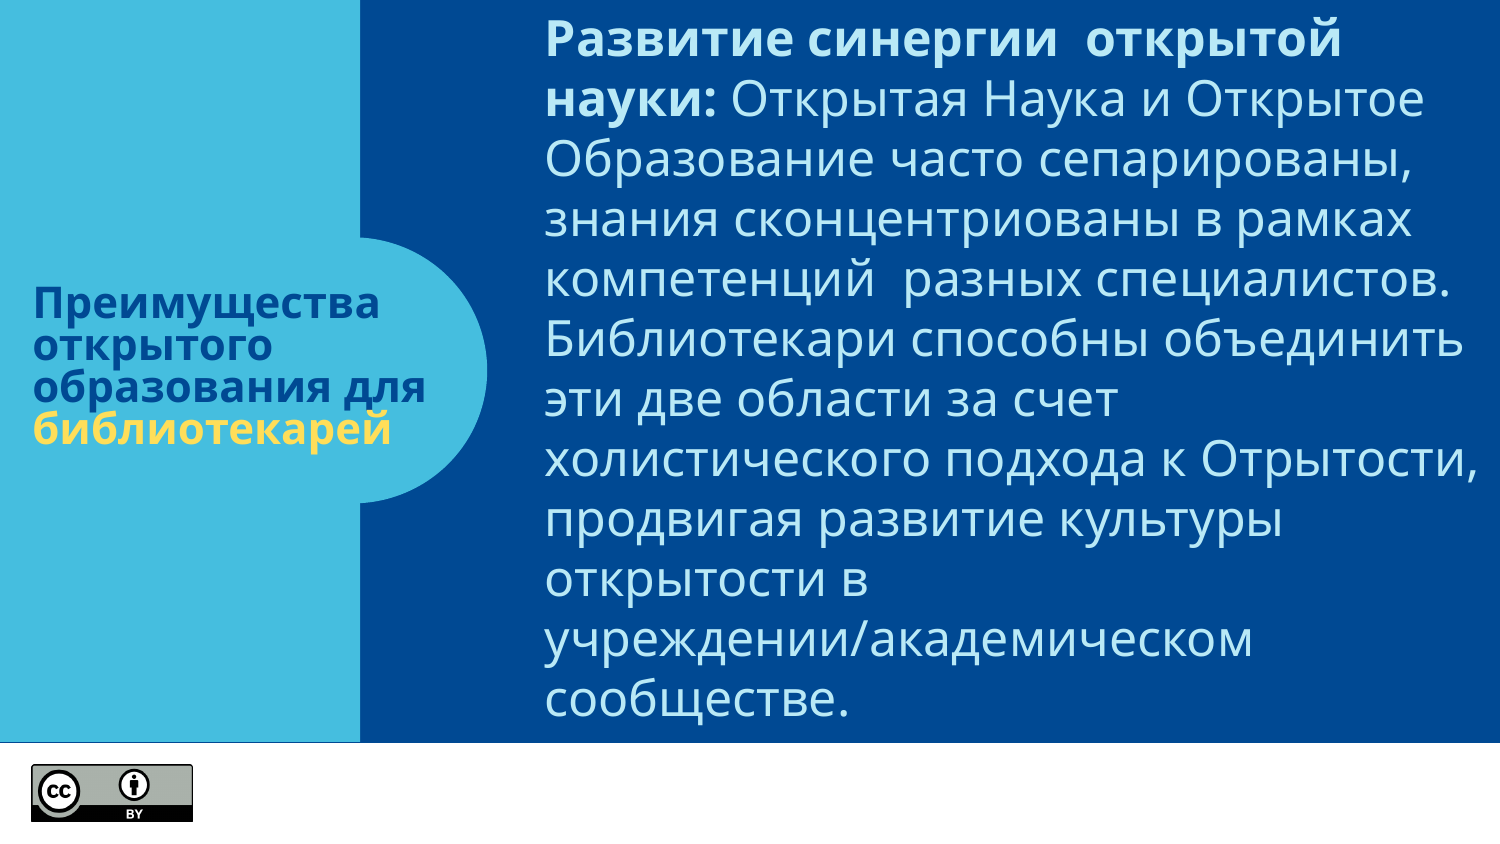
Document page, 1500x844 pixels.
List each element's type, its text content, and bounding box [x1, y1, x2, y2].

text_box [445, 273, 488, 468]
text_box Преимущества открытого образования для библиотекарей [17, 270, 445, 469]
text_box [264, 237, 441, 270]
text_box [0, 750, 1500, 844]
picture [31, 764, 193, 822]
text_box Развитие синергии открытой науки: Открытая Наука и Открытое Образование часто сепарированы, знания сконцентриованы в рамках компетенций разных специалистов. Библиотекари способны объединить эти две области за счет холистического подхода к Отрытости, продвигая развитие культуры открытости в учреждении/академическом сообществе. [529, 0, 1500, 741]
text_box [0, 0, 361, 742]
text_box [262, 469, 443, 504]
